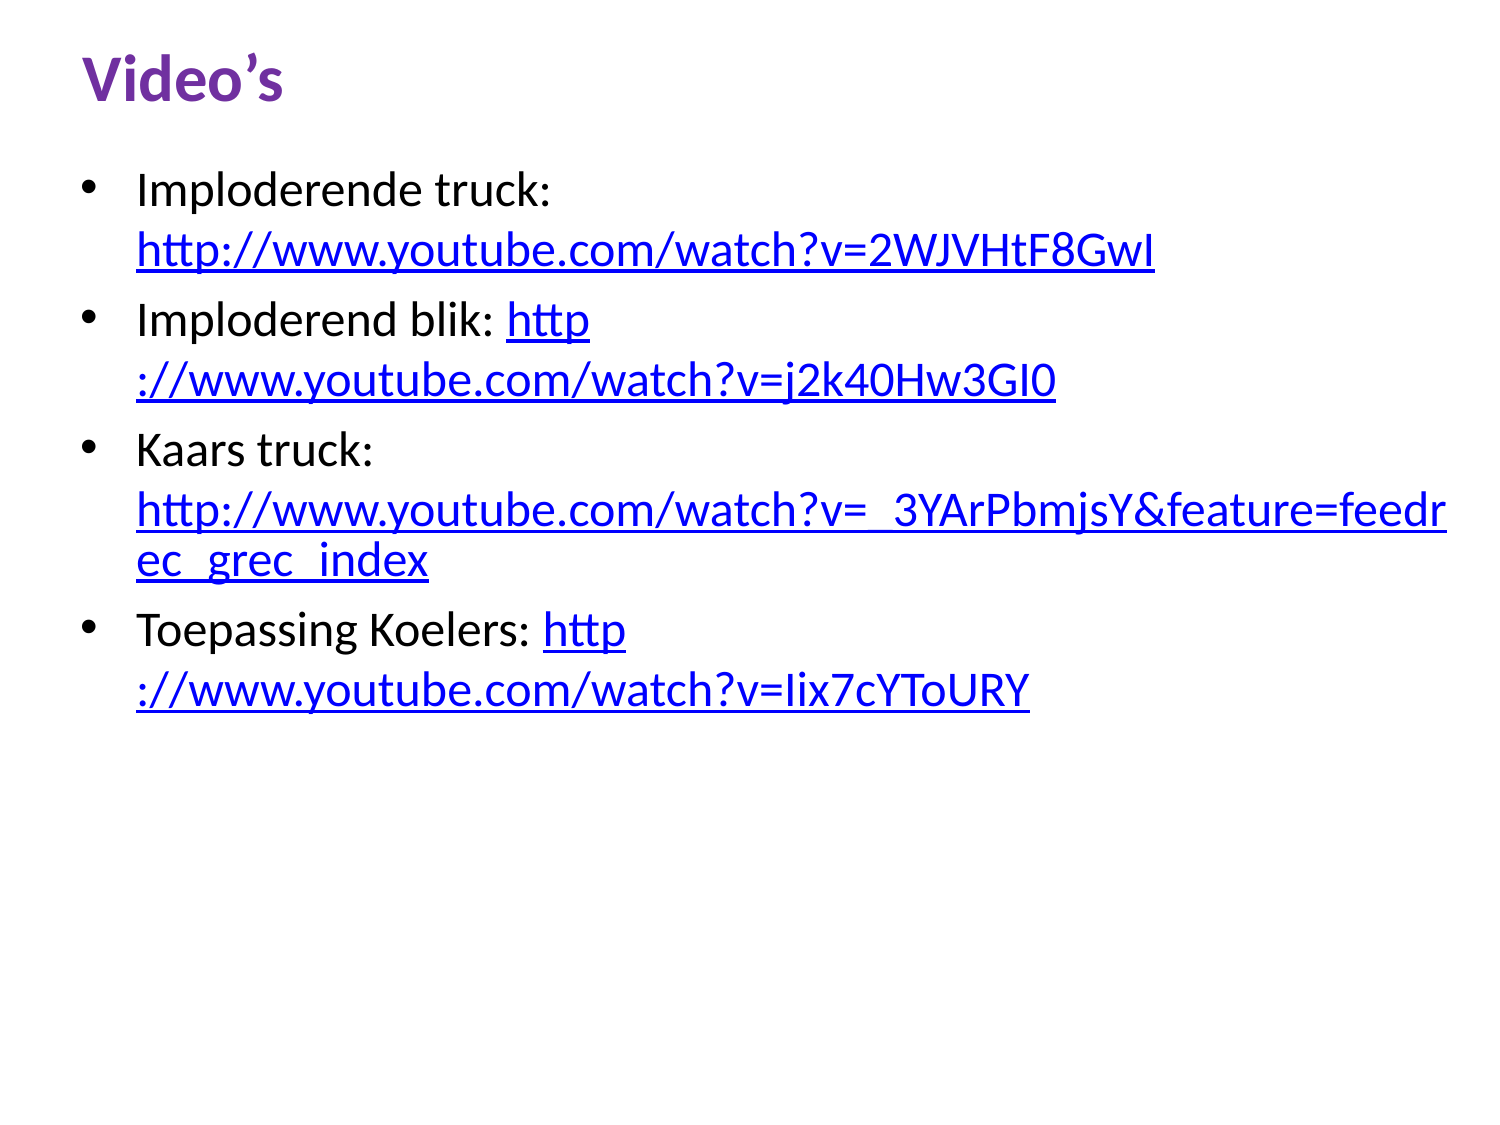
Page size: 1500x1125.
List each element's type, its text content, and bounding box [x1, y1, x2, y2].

list Imploderende truck: http://www.youtube.com/watch?v=2WJVHtF8GwI Imploderend blik: http://www.youtube.com/watch?v=j2k40Hw3GI0 Kaars truck: http://www.youtube.com/watch?v=_3YArPbmjsY&feature=feedrec_grec_index Toepassing Koelers: http://www.youtube.com/watch?v=Iix7cYToURY [64, 148, 1468, 1020]
title Video’s [67, 26, 1466, 125]
